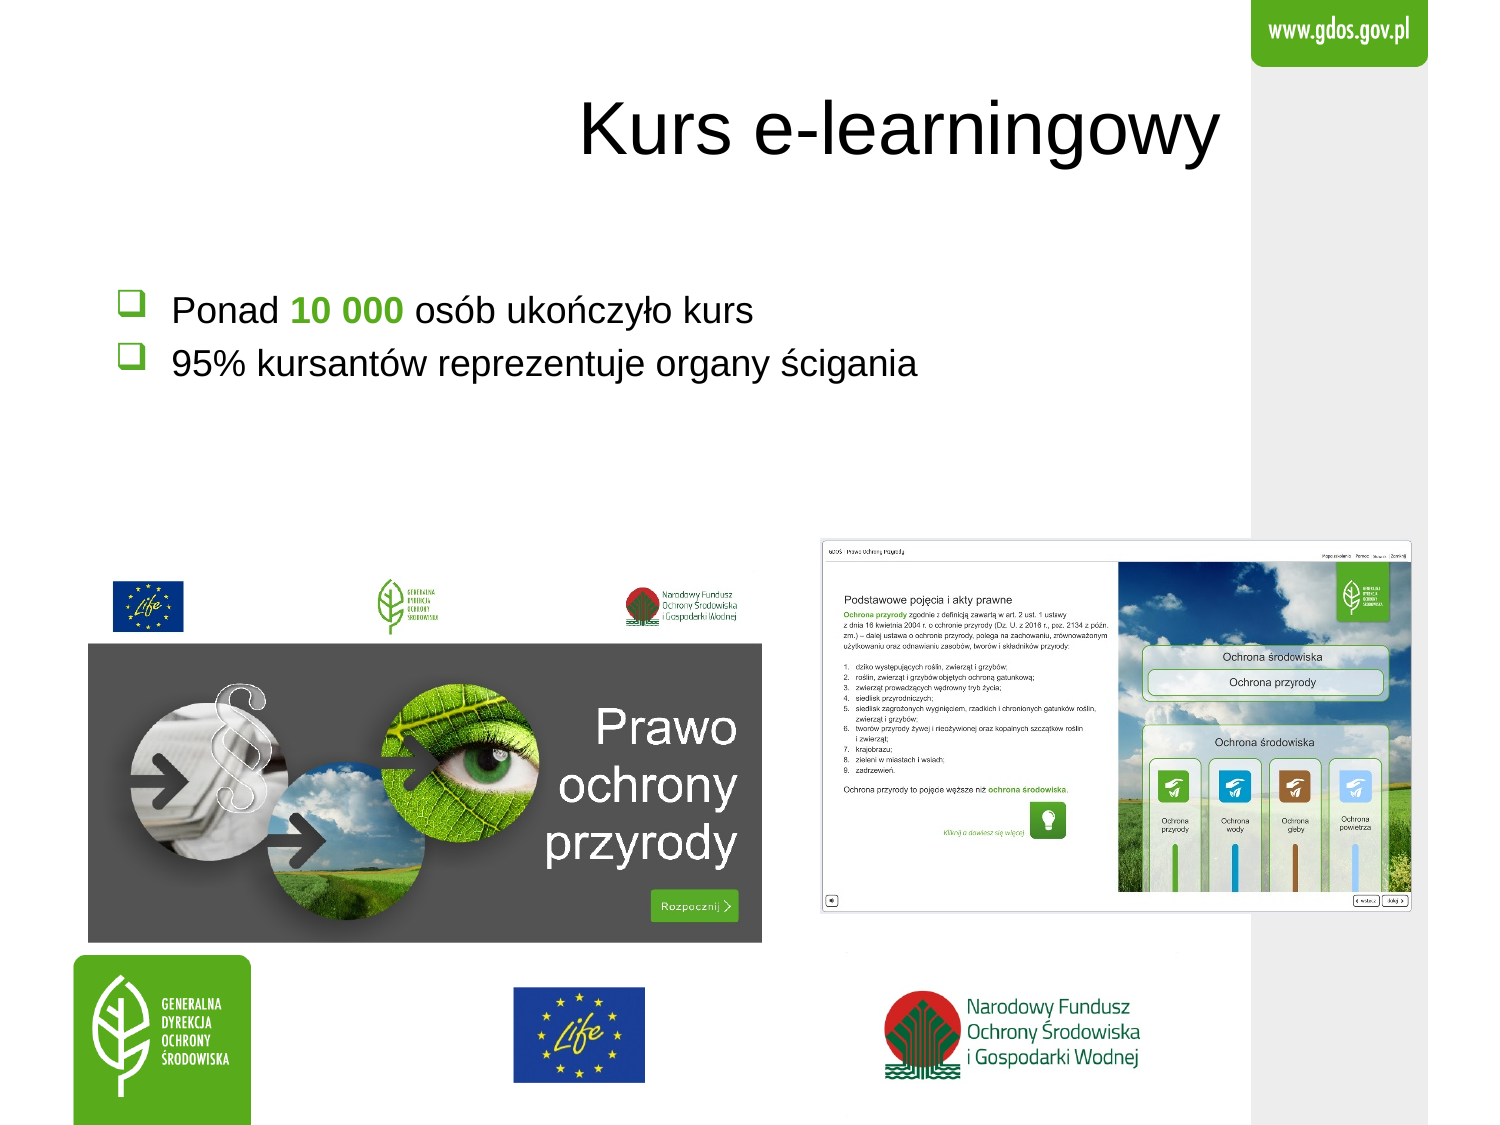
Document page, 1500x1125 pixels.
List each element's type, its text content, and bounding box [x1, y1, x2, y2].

title Kurs e-learningowy [159, 30, 1236, 219]
picture [0, 0, 1500, 1125]
text_box Ponad 10 000 osób ukończyło kurs 95% kursantów reprezentuje organy ścigania [100, 278, 1187, 445]
